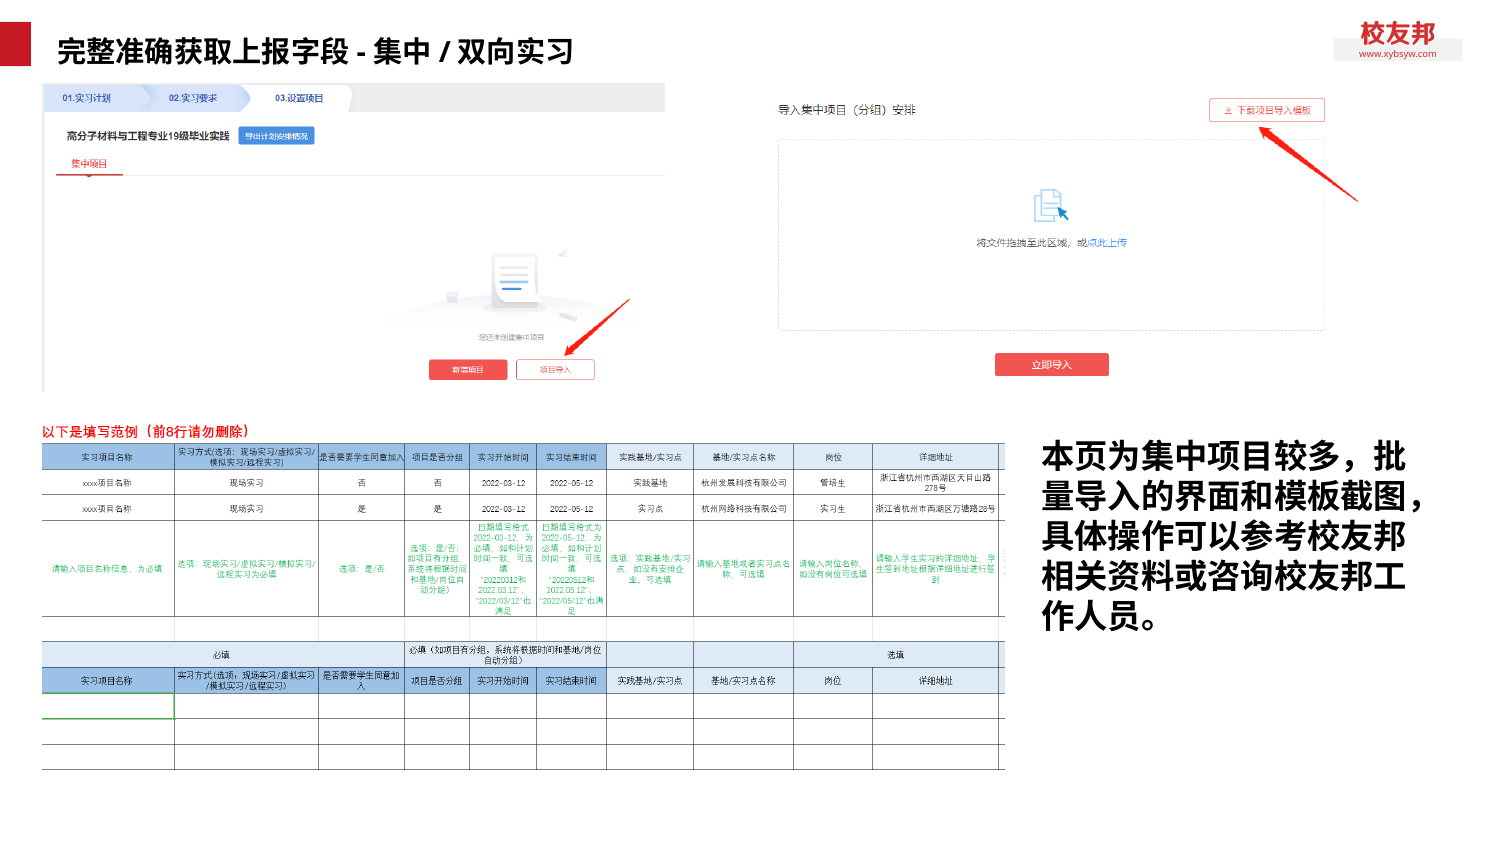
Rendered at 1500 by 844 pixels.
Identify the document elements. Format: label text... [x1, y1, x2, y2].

picture [767, 76, 1424, 388]
title 完整准确获取上报字段-集中/双向实习 [42, 11, 939, 77]
picture [42, 83, 665, 392]
text_box 本页为集中项目较多，批量导入的界面和模板截图，具体操作可以参考校友邦相关资料或咨询校友邦工作人员。 [1026, 427, 1451, 643]
picture [1361, 21, 1435, 45]
picture [42, 418, 1005, 770]
